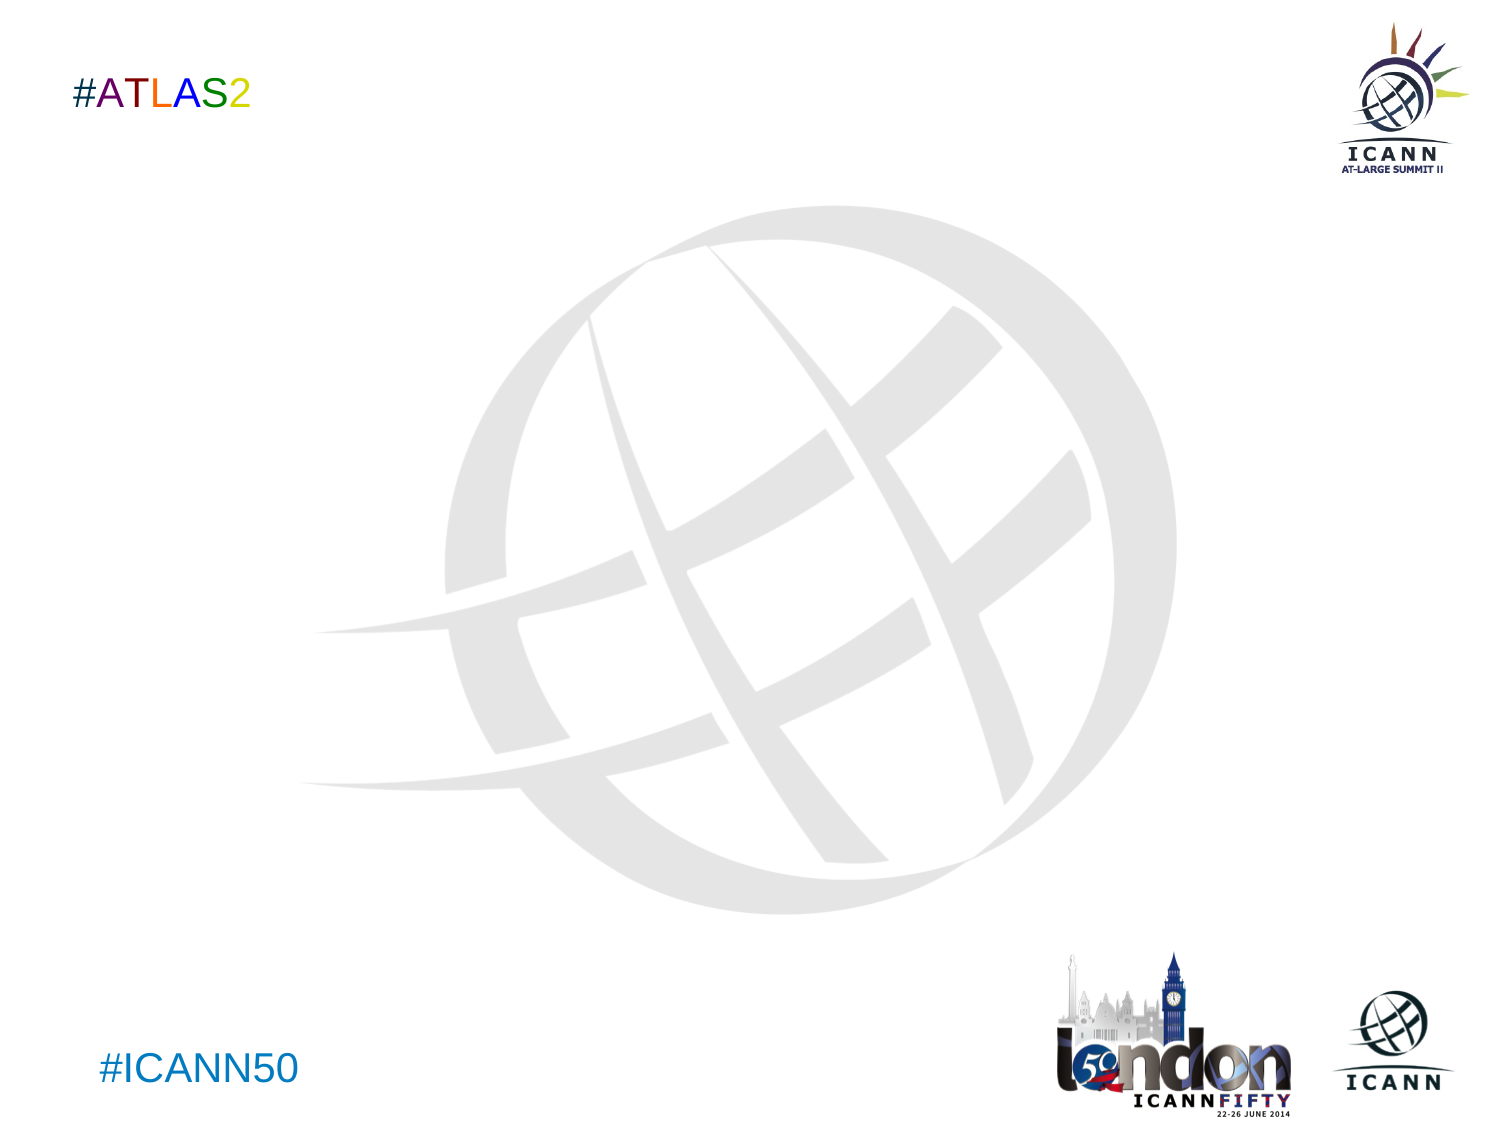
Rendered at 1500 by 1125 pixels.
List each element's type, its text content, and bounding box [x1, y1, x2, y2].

picture [1050, 945, 1298, 1123]
text_box #ATLAS2 [62, 62, 263, 119]
picture [1337, 20, 1470, 176]
picture [1325, 987, 1462, 1094]
